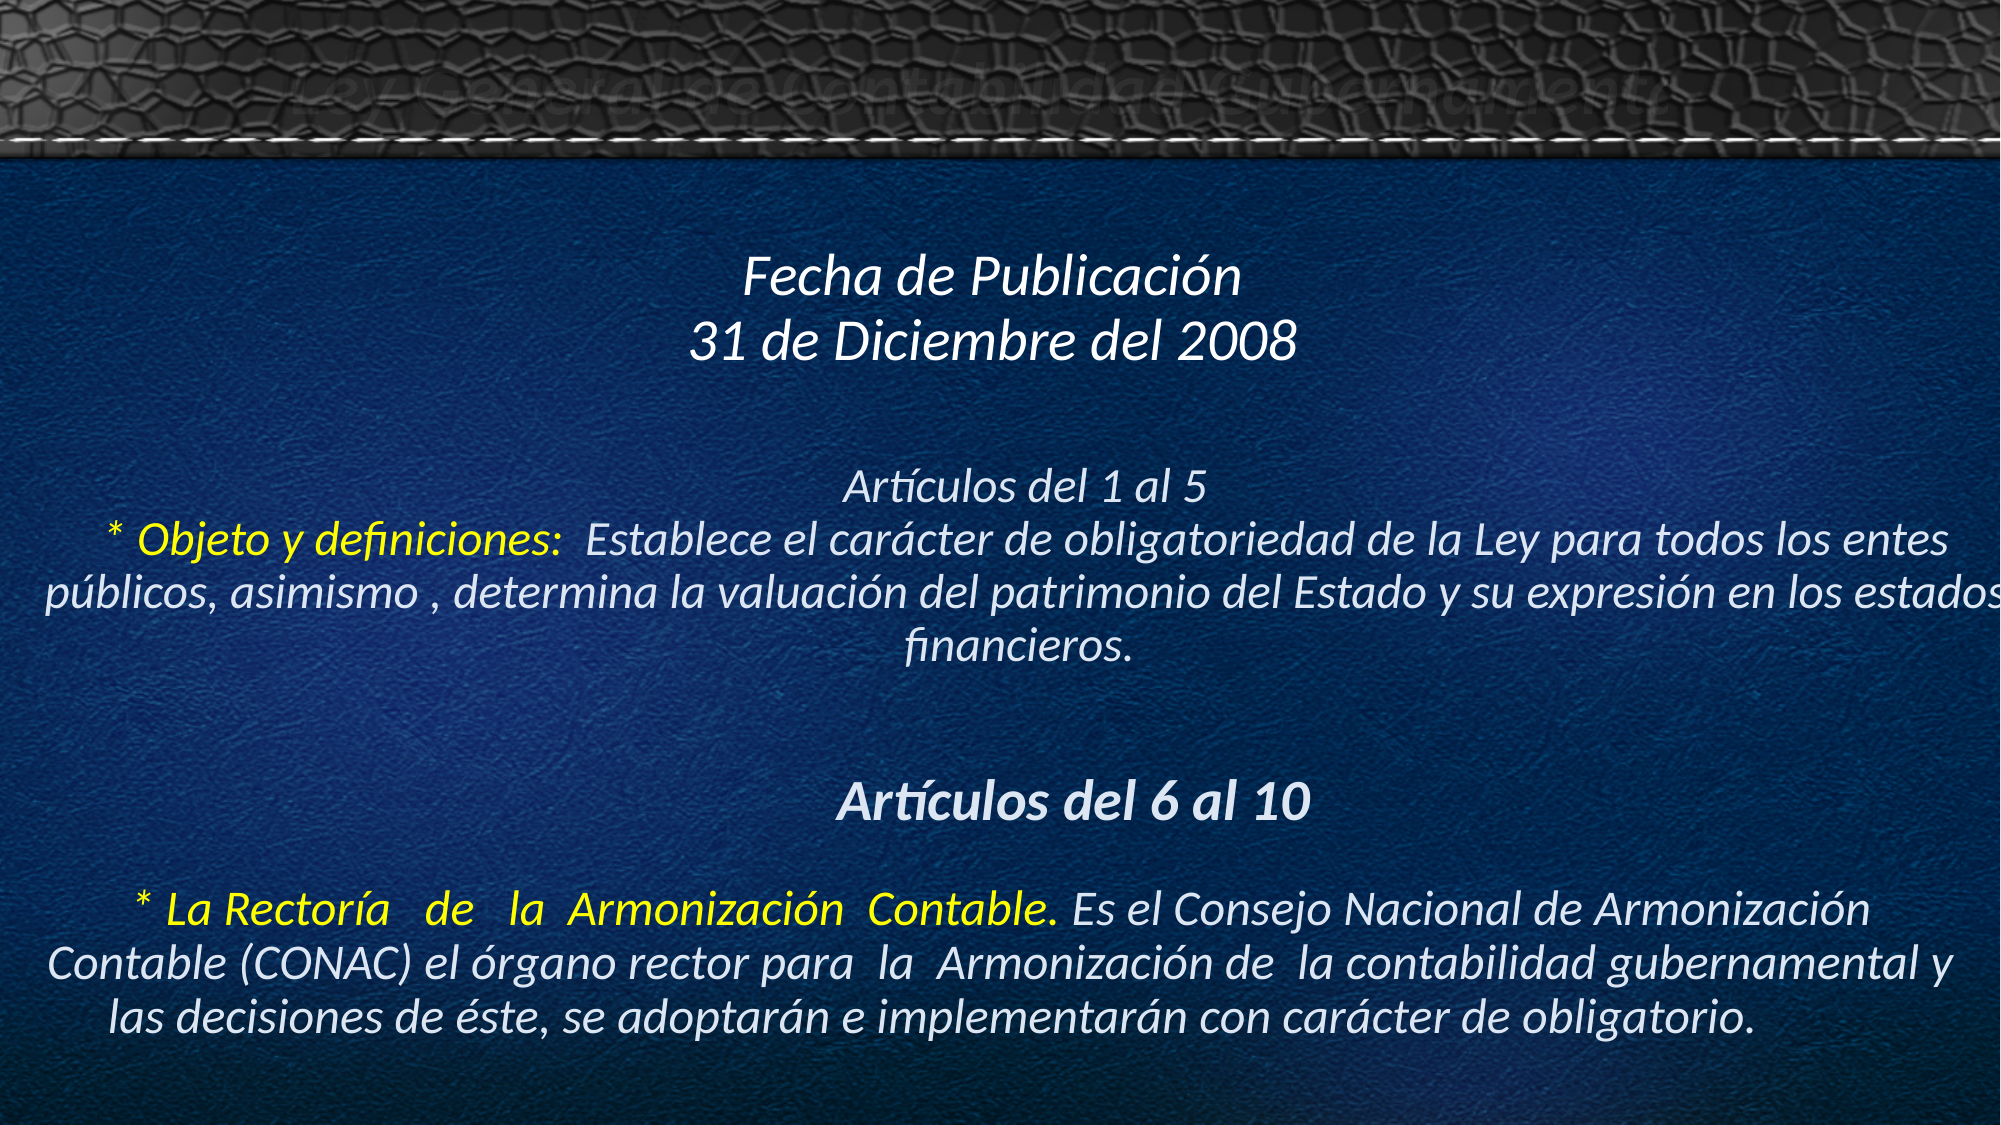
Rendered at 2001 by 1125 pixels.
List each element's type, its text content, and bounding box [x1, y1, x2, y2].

picture [0, 0, 2001, 1125]
text_box Artículos del 6 al 10 [73, 731, 2000, 974]
title Ley General de Contabilidad Gubernamental [249, 0, 1750, 234]
text_box * La Rectoría de la Armonización Contable. Es el Consejo Nacional de Armonización Contable (CONAC) el órgano rector para la Armonización de la contabilidad gubernamental y las decisiones de éste, se adoptarán e implementarán con carácter de obligatorio. [31, 827, 1970, 1112]
text_box Fecha de Publicación 31 de Diciembre del 2008 [137, 234, 1863, 446]
text_box Artículos del 1 al 5 * Objeto y definiciones: Establece el carácter de obligatoriedad de la Ley para todos los entes públicos, asimismo , determina la valuación del patrimonio del Estado y su expresión en los estados financieros. [24, 446, 2000, 731]
